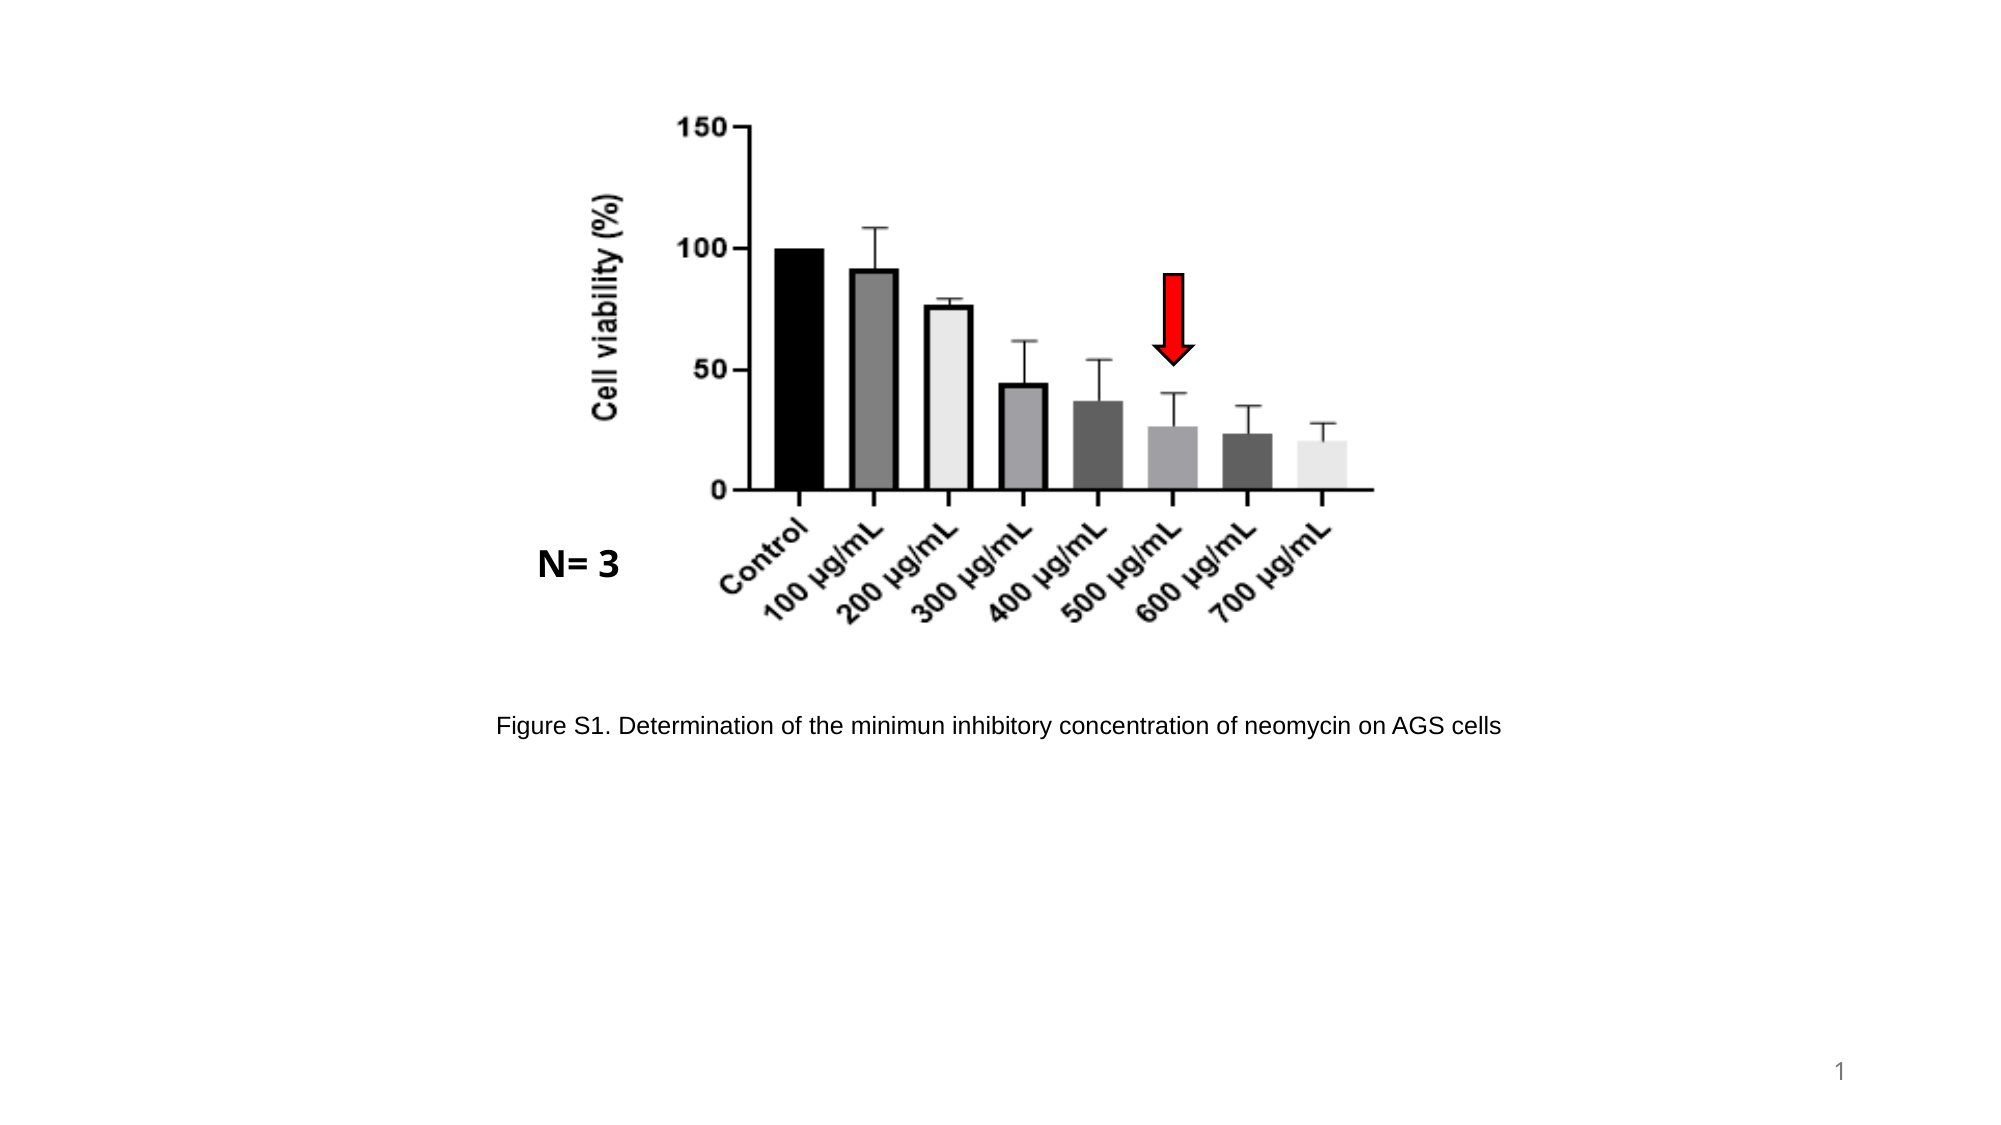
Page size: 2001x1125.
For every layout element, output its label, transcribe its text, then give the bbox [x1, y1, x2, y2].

slide_number 1 [1412, 1042, 1863, 1103]
title Figure S1. Determination of the minimun inhibitory concentration of neomycin on AGS cells [478, 671, 1522, 782]
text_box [531, 69, 1468, 673]
